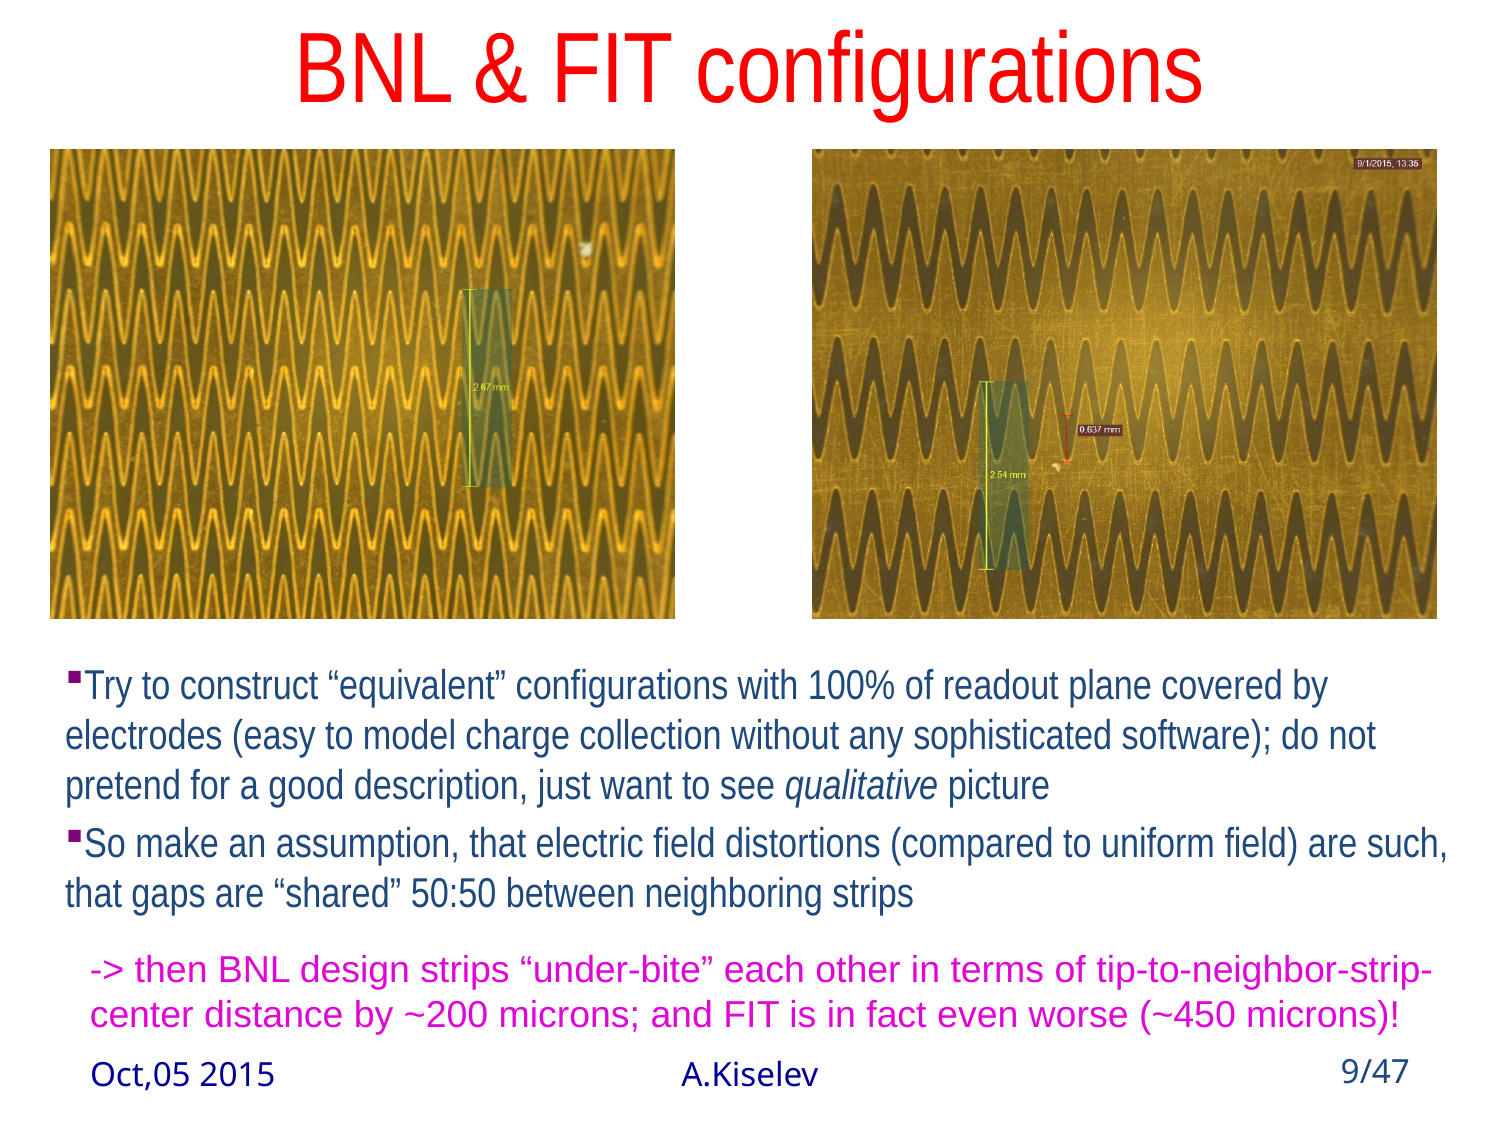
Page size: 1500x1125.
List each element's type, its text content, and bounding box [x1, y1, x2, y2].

picture [49, 149, 676, 619]
picture [812, 149, 1438, 619]
slide_number 9/47 [1074, 1043, 1425, 1103]
footer A.Kiselev [512, 1043, 988, 1103]
title BNL & FIT configurations [0, 0, 1500, 125]
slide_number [75, 1043, 425, 1103]
text_box -> then BNL design strips “under-bite” each other in terms of tip-to-neighbor-strip-center distance by ~200 microns; and FIT is in fact even worse (~450 microns)! [74, 937, 1500, 1043]
text_box Try to construct “equivalent” configurations with 100% of readout plane covered by electrodes (easy to model charge collection without any sophisticated software); do not pretend for a good description, just want to see qualitative picture So make an assumption, that electric field distortions (compared to uniform field) are such, that gaps are “shared” 50:50 between neighboring strips [50, 649, 1500, 950]
